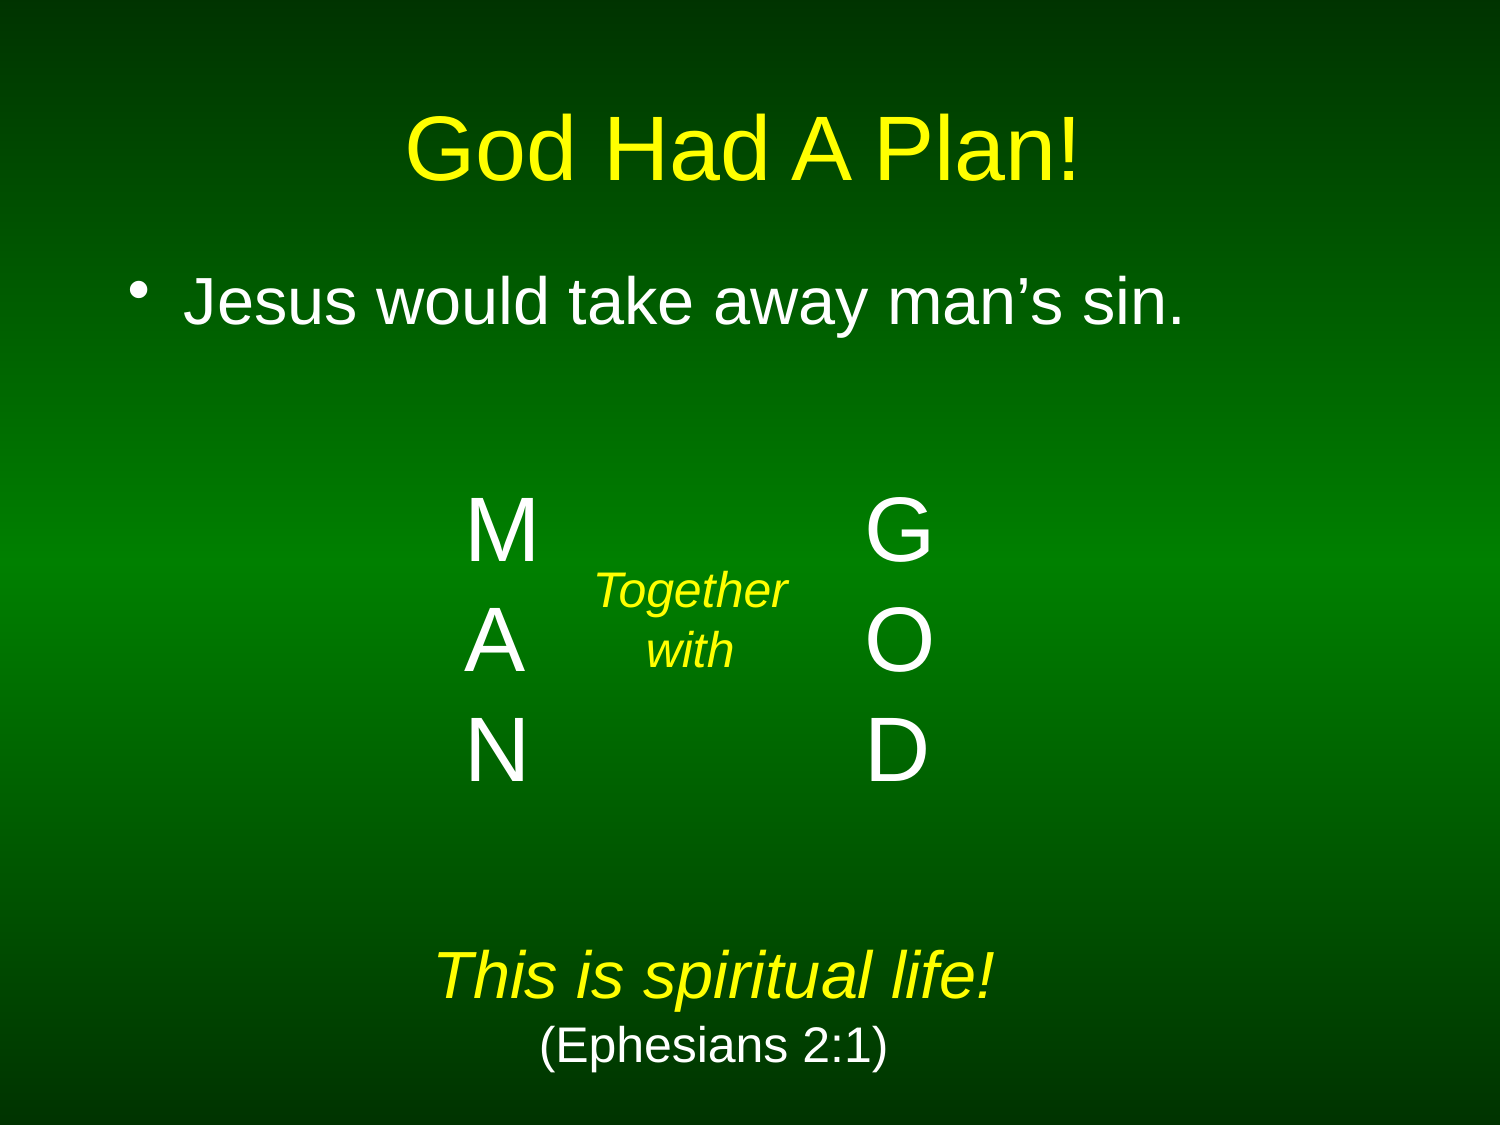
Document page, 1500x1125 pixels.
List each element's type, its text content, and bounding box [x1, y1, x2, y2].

title God Had A Plan! [50, 50, 1438, 238]
list Jesus would take away man’s sin. [112, 249, 1450, 338]
text_box G O D [849, 462, 972, 808]
text_box Together with [577, 549, 803, 685]
text_box M A N [450, 462, 572, 808]
text_box This is spiritual life! (Ephesians 2:1) [275, 924, 1153, 1080]
